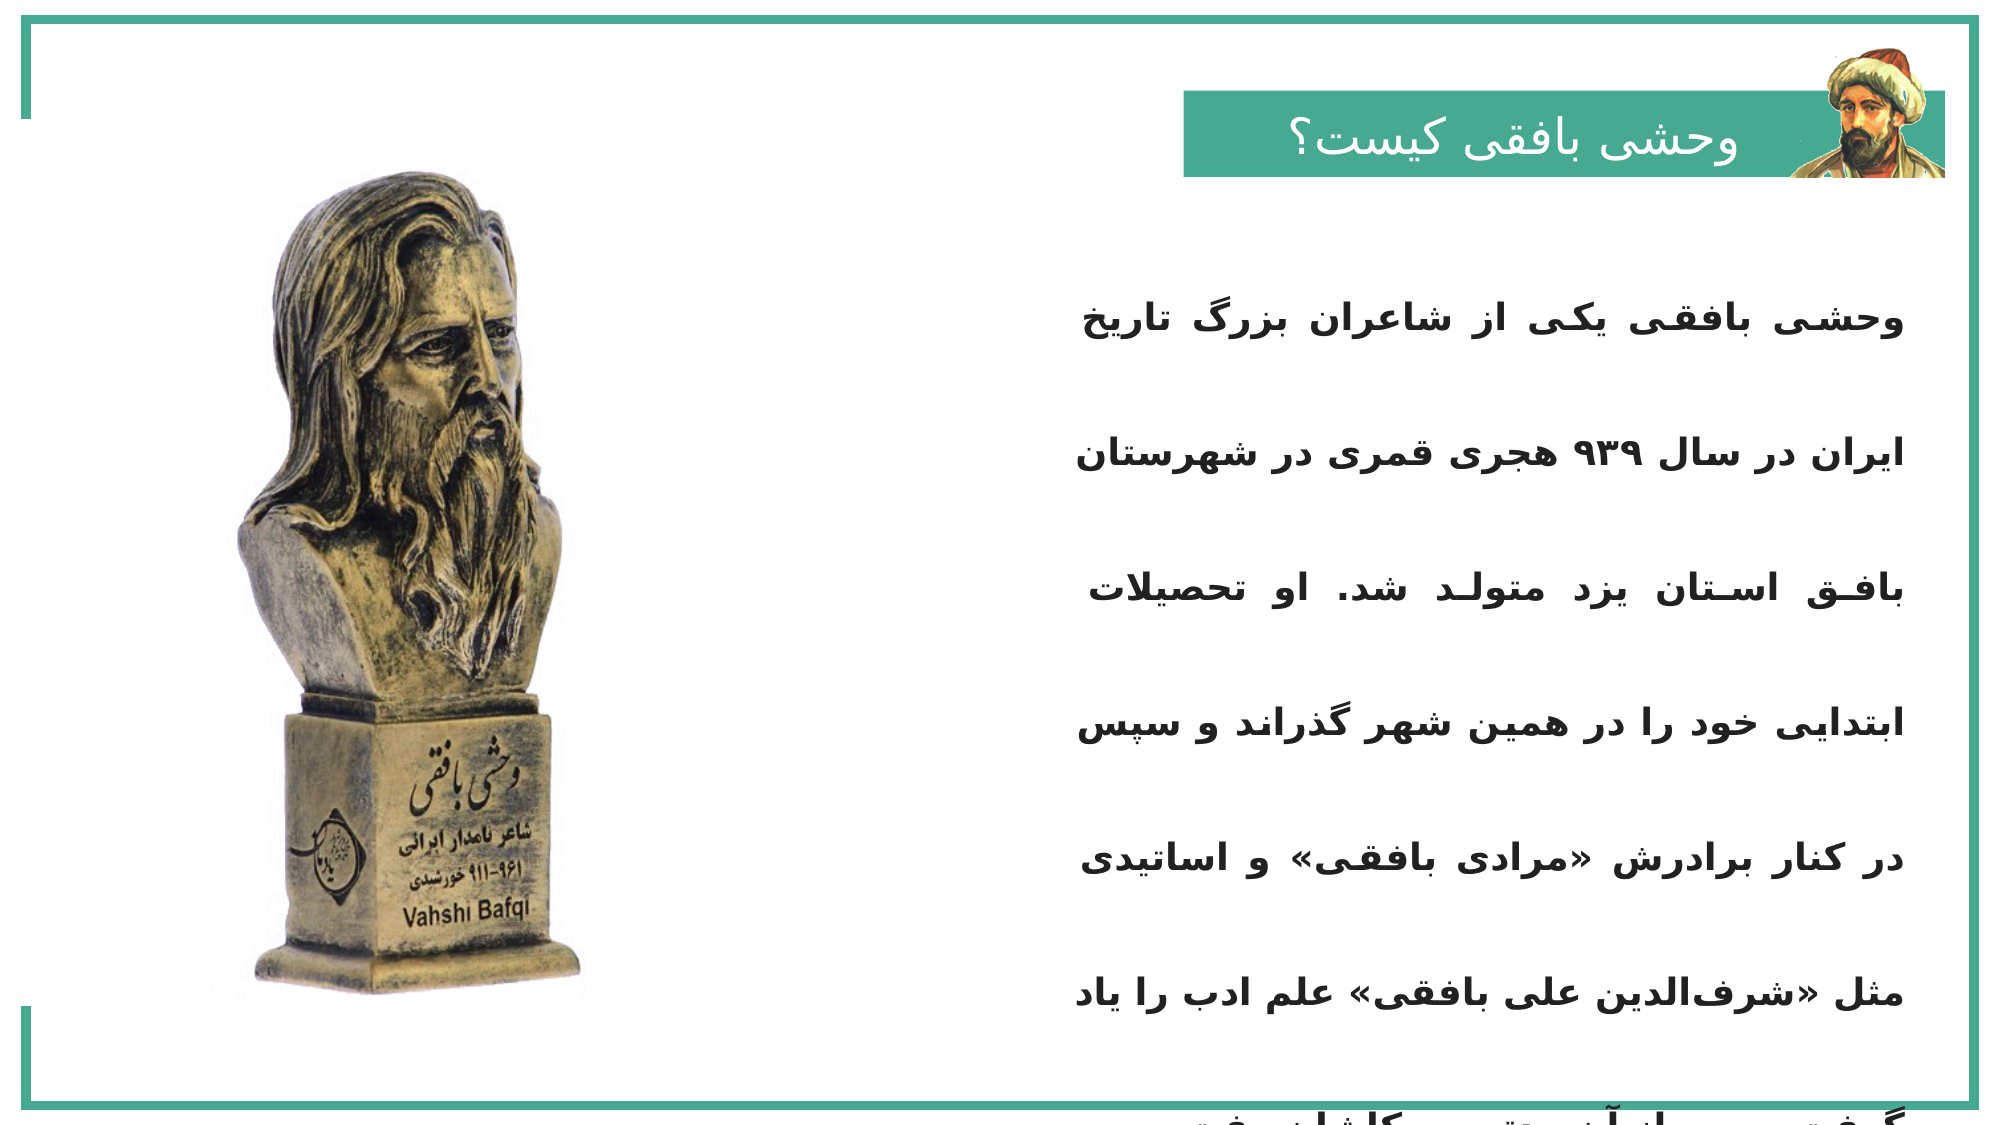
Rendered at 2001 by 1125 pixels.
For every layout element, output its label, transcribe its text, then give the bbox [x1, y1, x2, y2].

text_box وحشی بافقی یکی از شاعران بزرگ تاریخ ایران در سال ۹۳۹ هجری قمری در شهرستان بافق استان یزد متولد شد. او تحصیلات ابتدایی خود را در همین شهر گذراند و سپس در کنار برادرش «مرادی بافقی» و اساتیدی مثل «شرف‌الدین علی بافقی» علم ادب را یاد گرفت و پس از آن مدتی به کاشان رفت. [1059, 195, 1921, 1125]
picture [0, 119, 877, 1006]
picture [1784, 7, 1945, 178]
text_box وحشی بافقی کیست؟ [1185, 96, 1843, 172]
